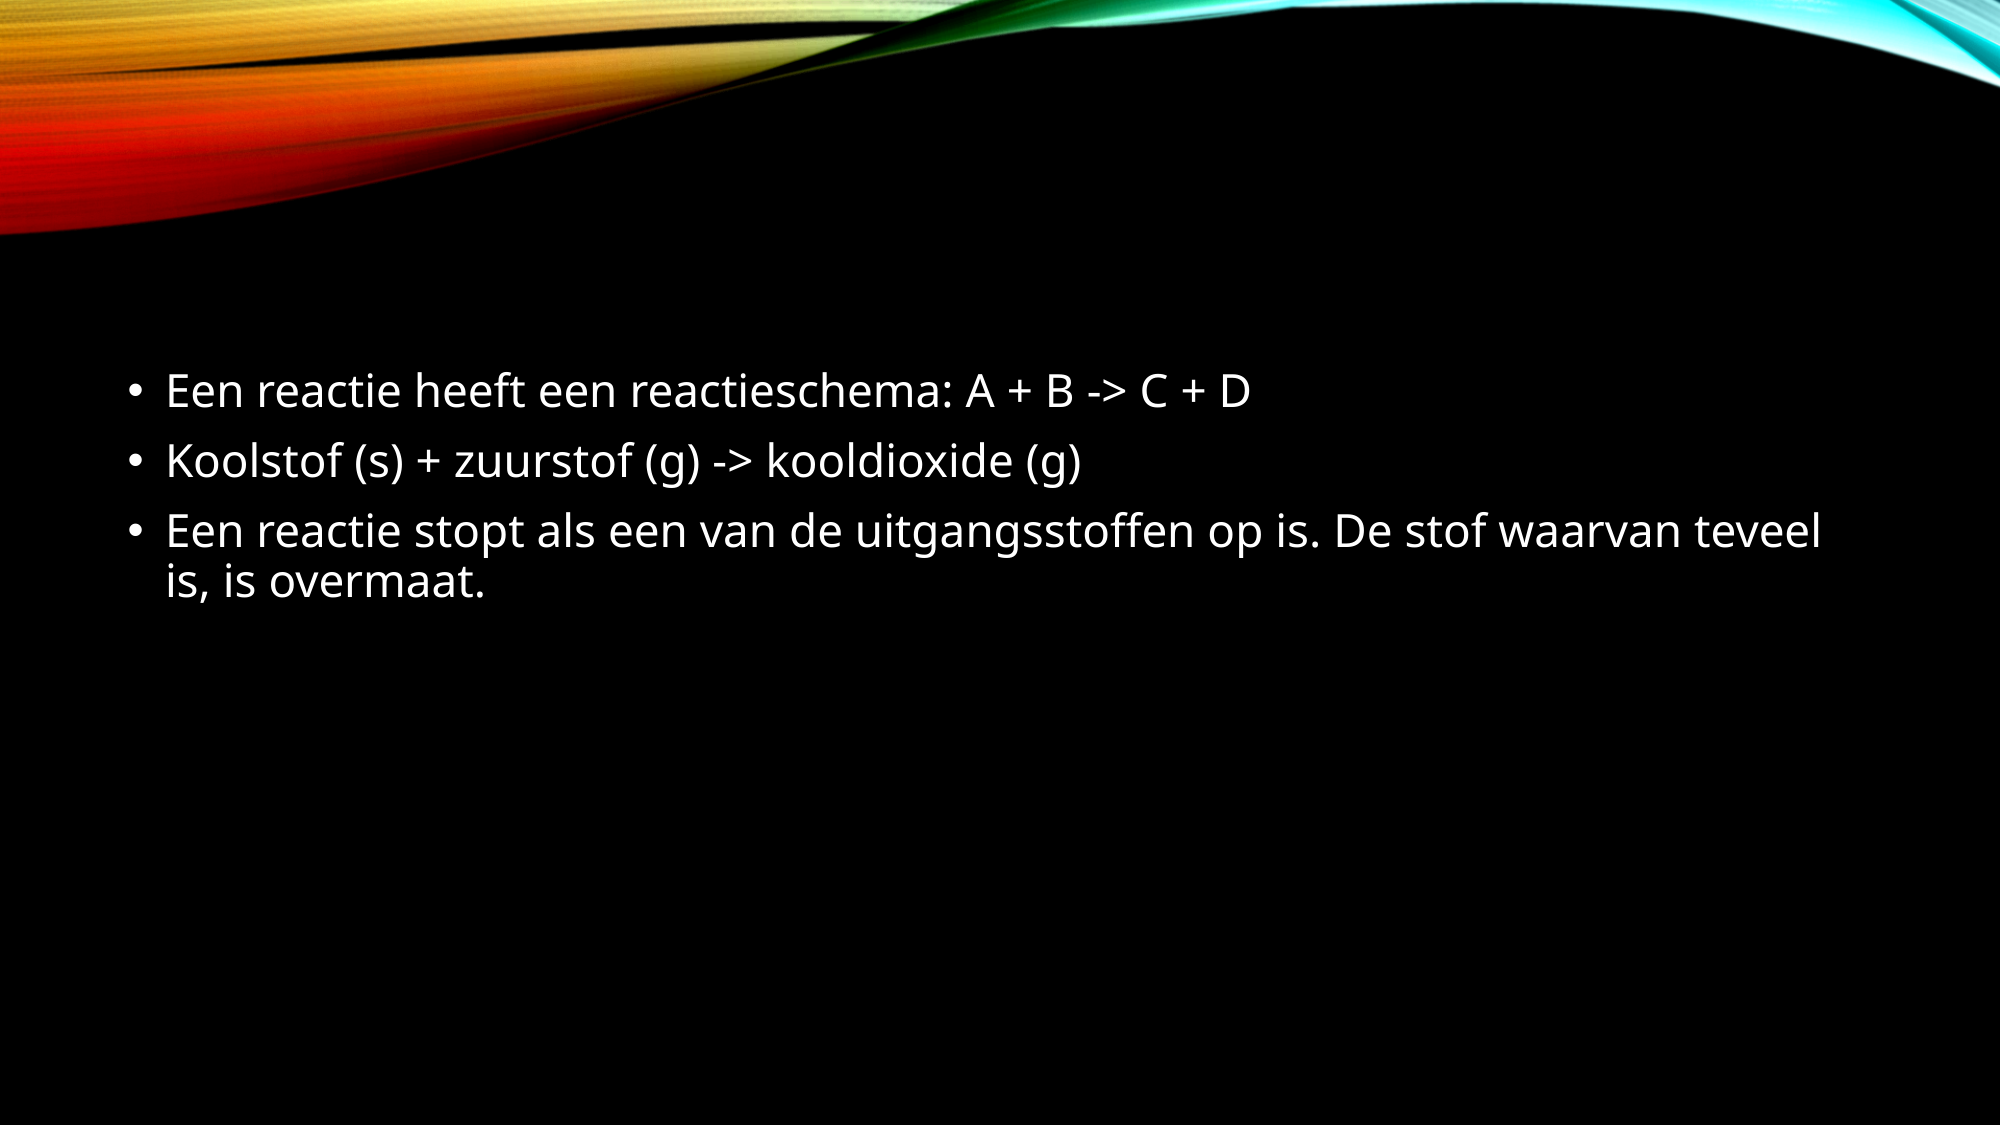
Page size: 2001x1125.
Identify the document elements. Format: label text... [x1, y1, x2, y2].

picture [0, 0, 2000, 237]
list Een reactie heeft een reactieschema: A + B -> C + D Koolstof (s) + zuurstof (g) -> kooldioxide (g) Een reactie stopt als een van de uitgangsstoffen op is. De stof waarvan teveel is, is overmaat. [112, 360, 1888, 1021]
